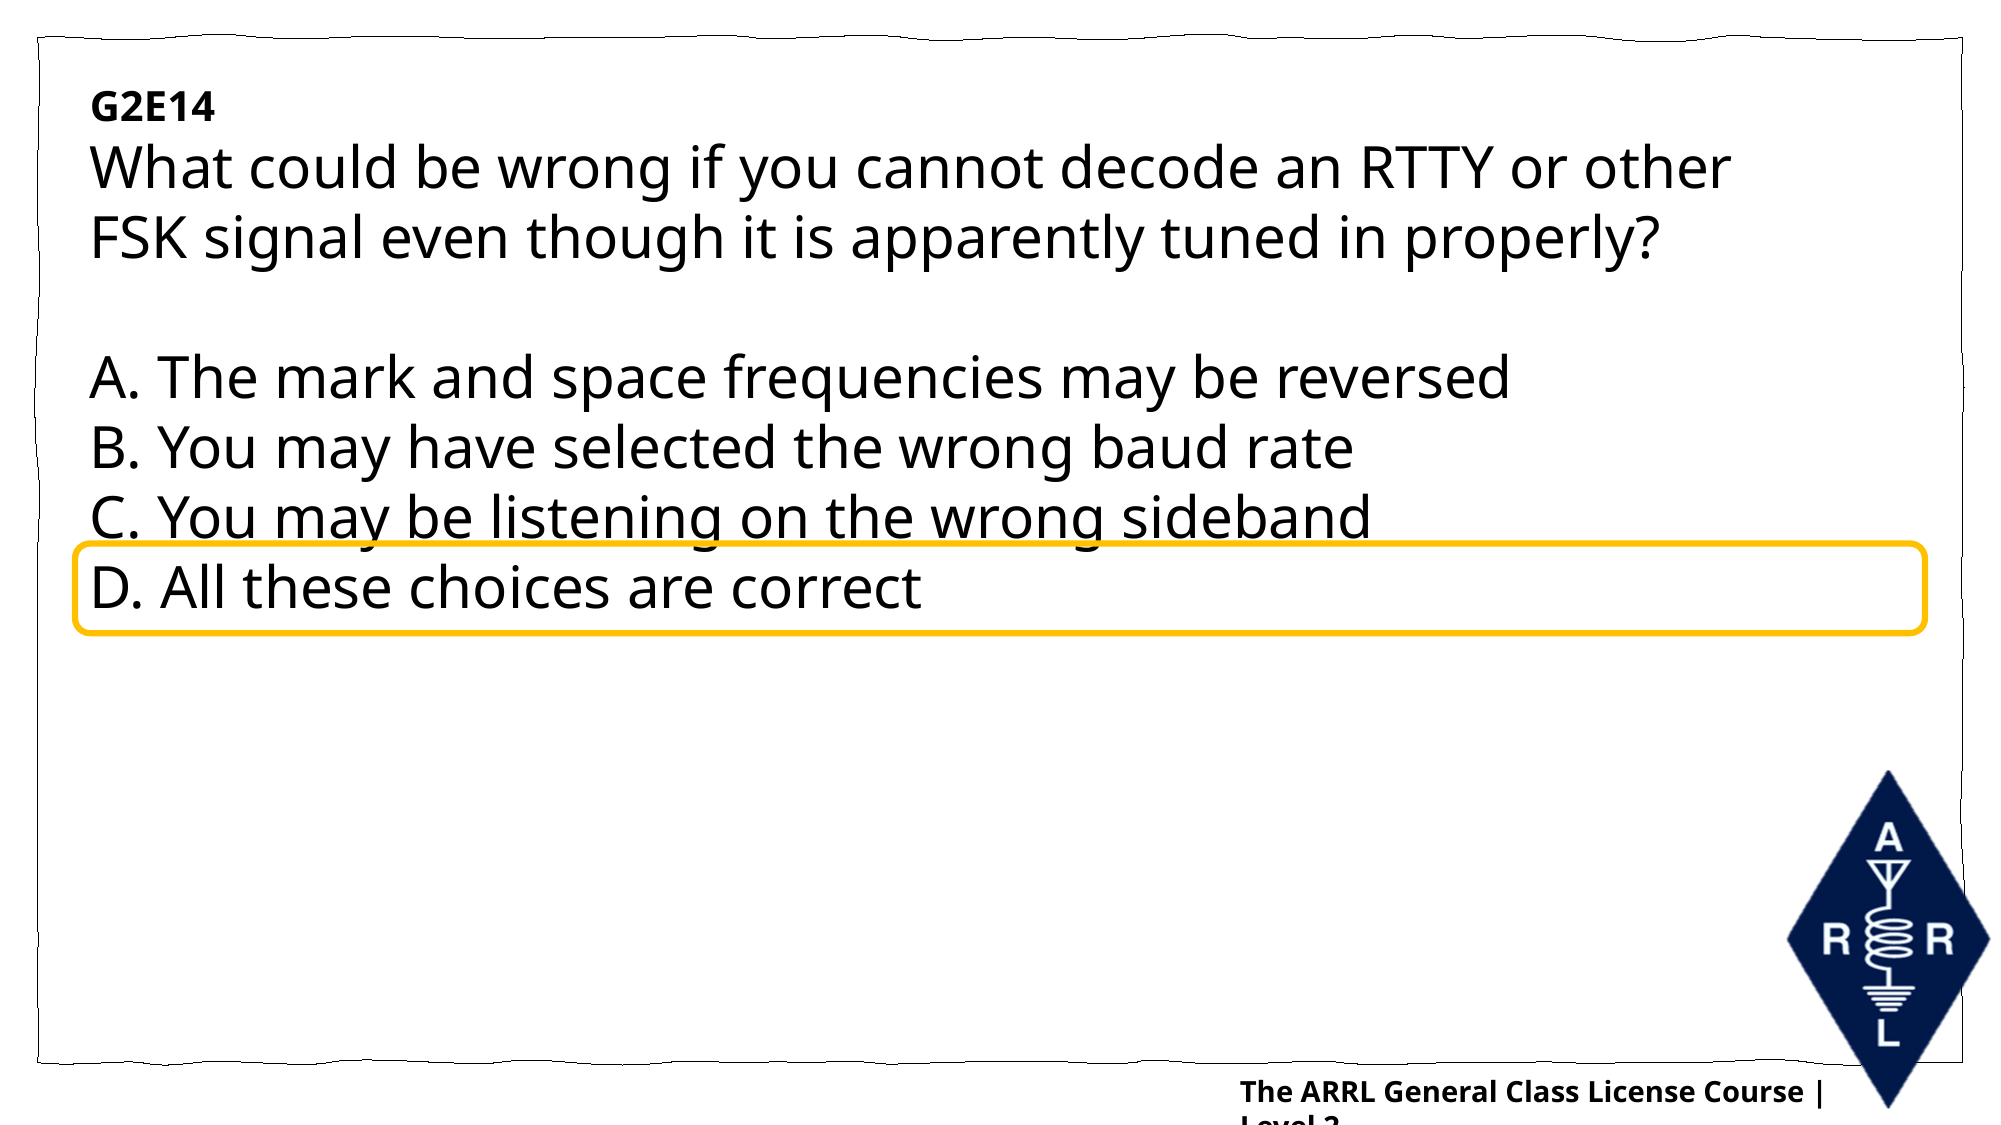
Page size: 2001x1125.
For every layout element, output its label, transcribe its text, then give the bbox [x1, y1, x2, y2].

picture [1773, 752, 1999, 1125]
text_box [73, 542, 1927, 635]
text_box G2E14 What could be wrong if you cannot decode an RTTY or other FSK signal even though it is apparently tuned in properly? A. The mark and space frequencies may be reversed B. You may have selected the wrong baud rate C. You may be listening on the wrong sideband D. All these choices are correct [75, 72, 1850, 550]
